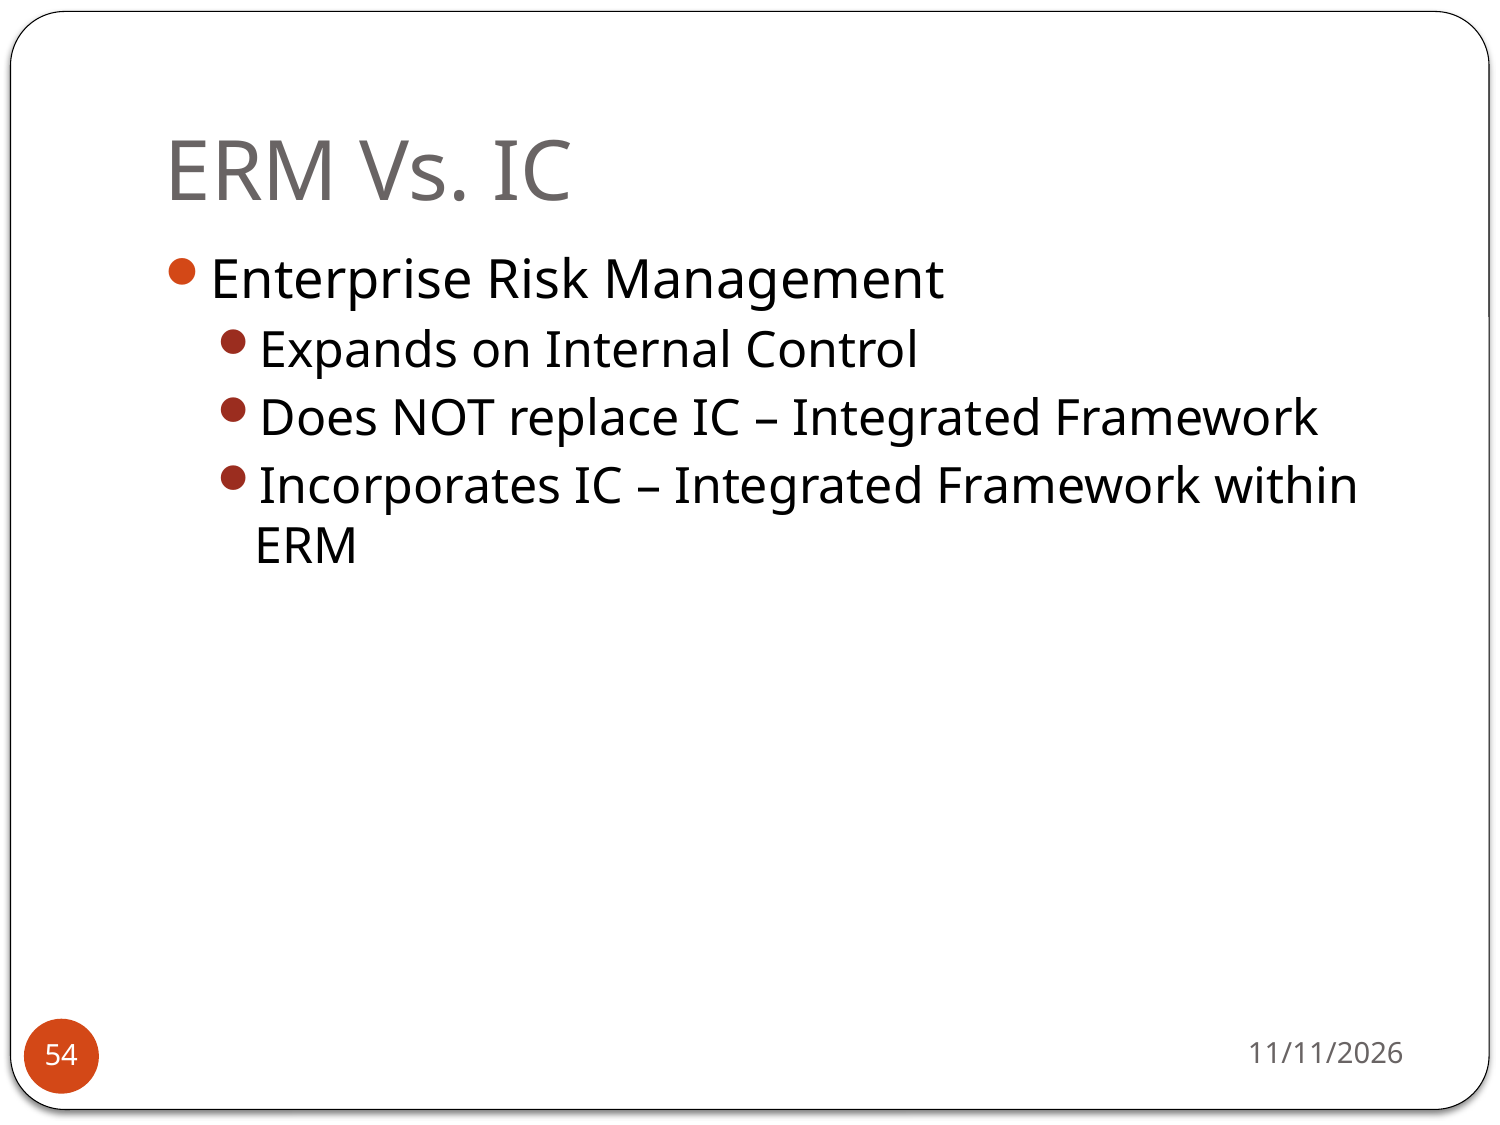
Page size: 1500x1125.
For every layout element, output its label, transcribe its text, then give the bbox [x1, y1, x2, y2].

list Enterprise Risk Management Expands on Internal Control Does NOT replace IC – Integrated Framework Incorporates IC – Integrated Framework within ERM [150, 237, 1425, 988]
title ERM Vs. IC [150, 45, 1425, 233]
slide_number 54 [23, 1018, 99, 1094]
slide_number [1012, 1015, 1419, 1094]
